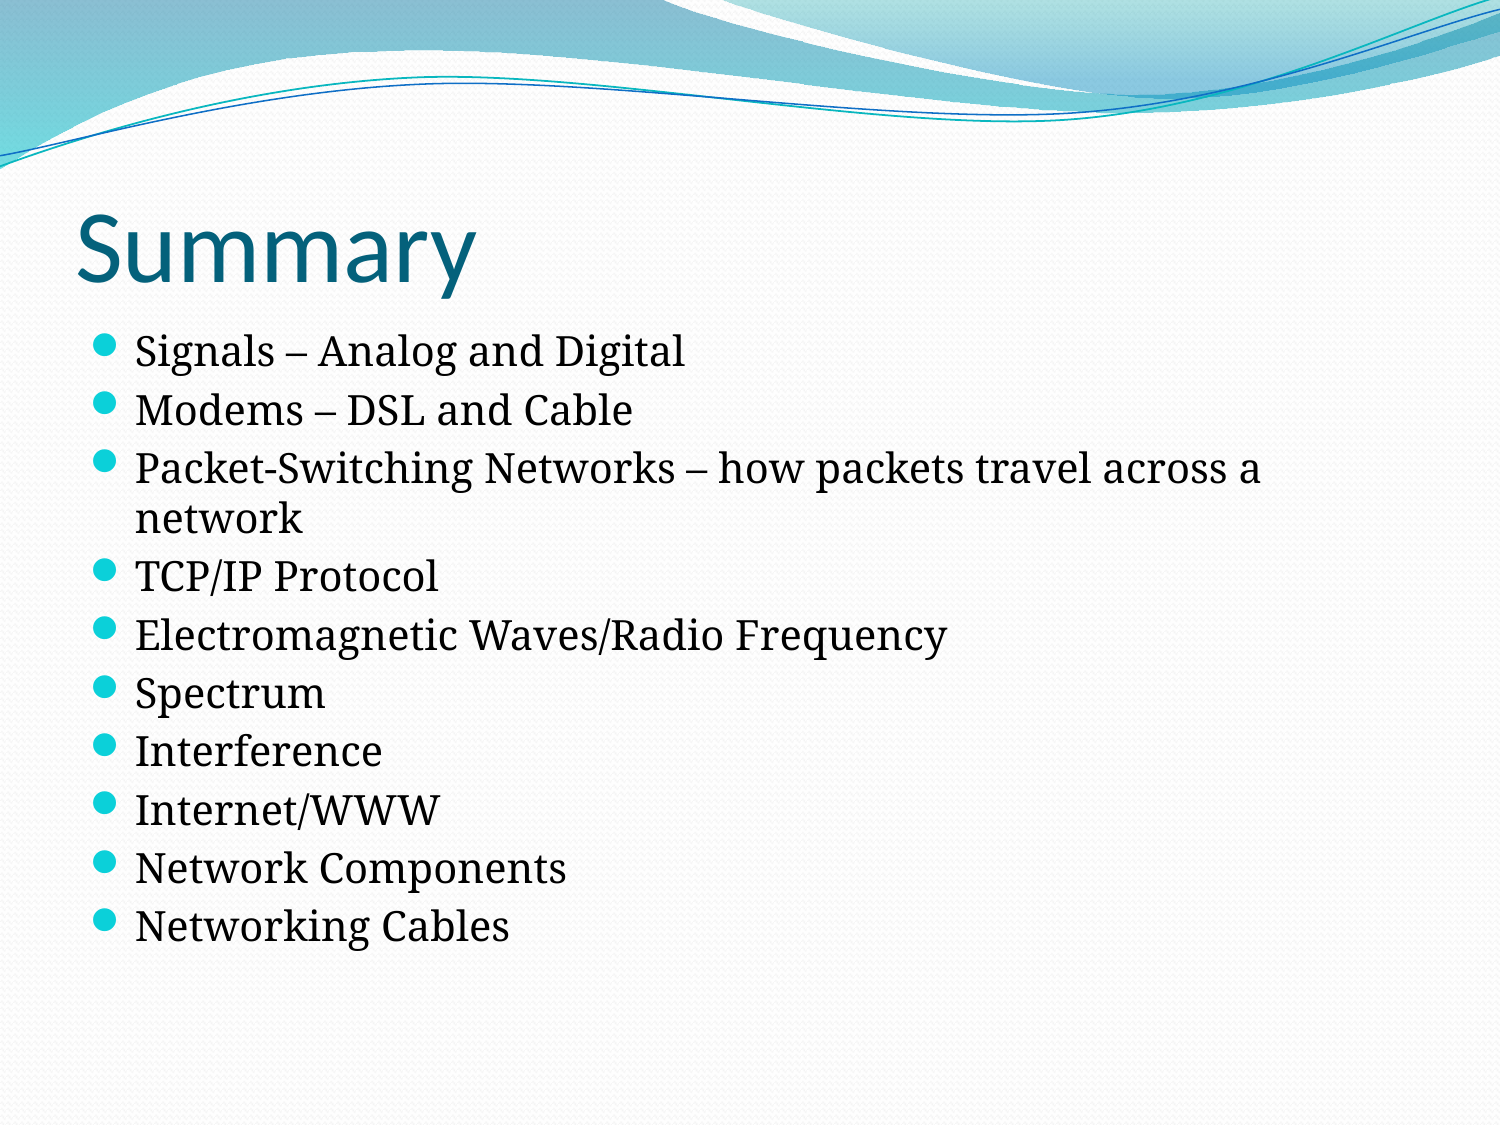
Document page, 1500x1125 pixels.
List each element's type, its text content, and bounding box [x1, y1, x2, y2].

title Summary [75, 115, 1425, 303]
list Signals – Analog and Digital Modems – DSL and Cable Packet-Switching Networks – how packets travel across a network TCP/IP Protocol Electromagnetic Waves/Radio Frequency Spectrum Interference Internet/WWW Network Components Networking Cables [75, 317, 1425, 1038]
